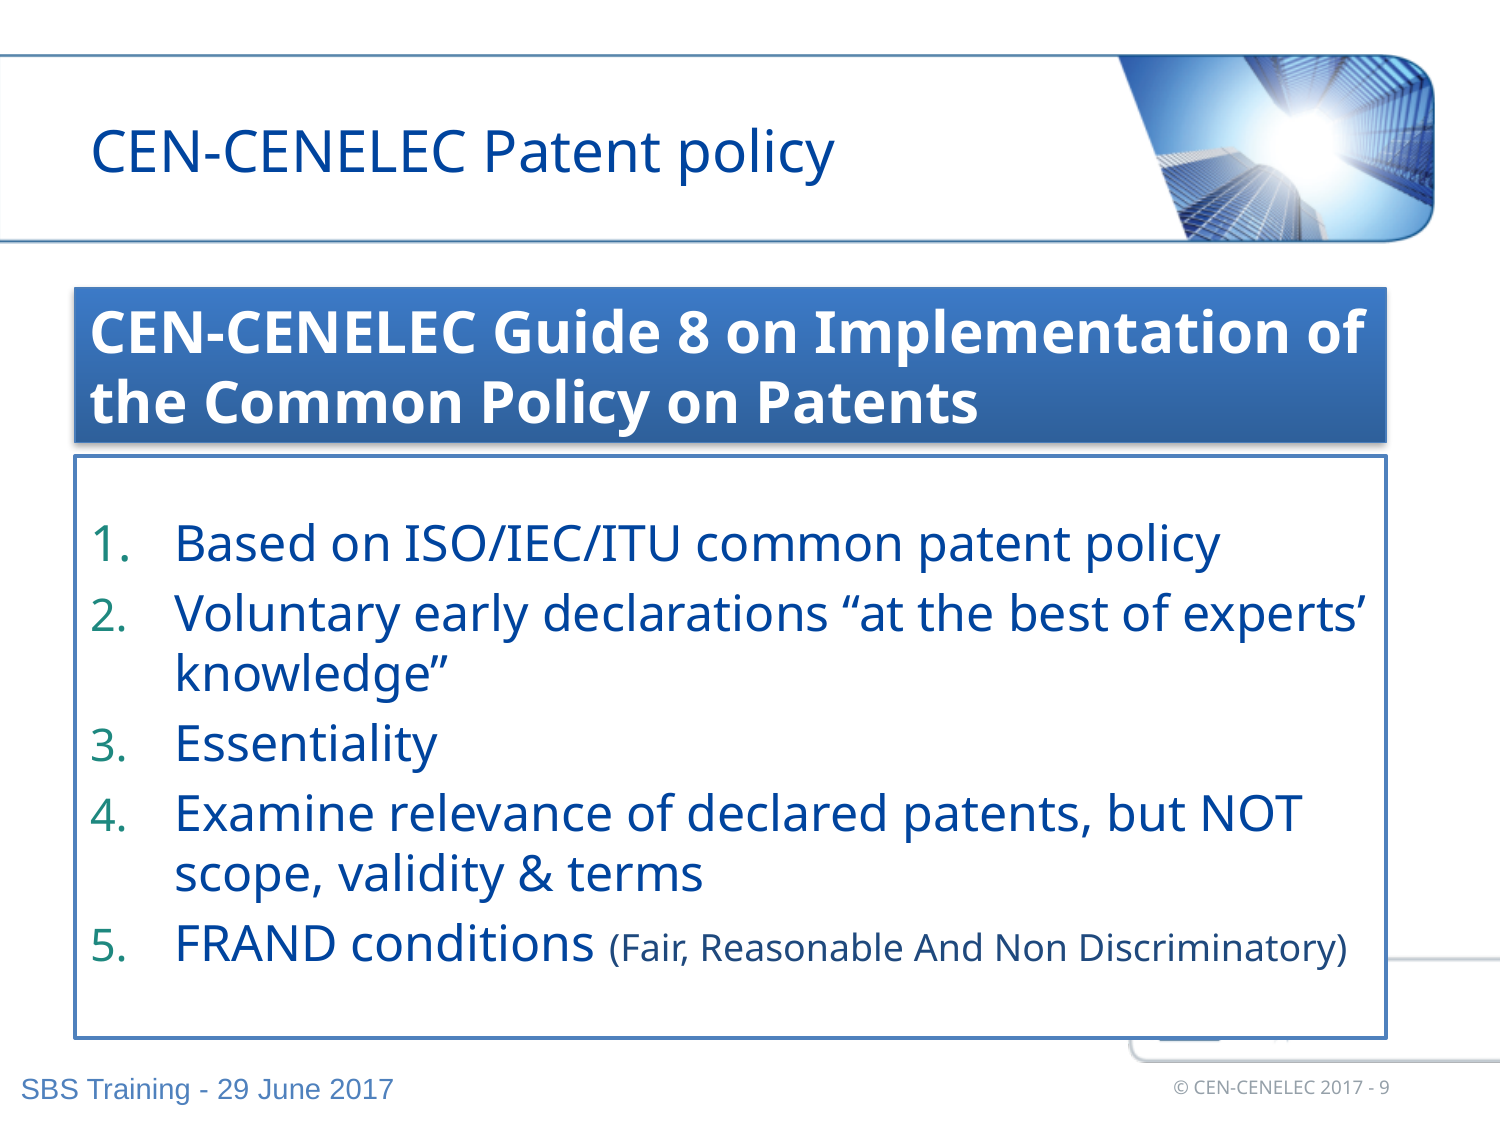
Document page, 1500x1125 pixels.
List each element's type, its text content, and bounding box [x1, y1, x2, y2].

title CEN-CENELEC Patent policy [75, 54, 1117, 244]
picture [1113, 940, 1500, 1074]
text_box CEN-CENELEC Guide 8 on Implementation of the Common Policy on Patents [74, 287, 1387, 443]
picture [0, 54, 75, 244]
list Based on ISO/IEC/ITU common patent policy Voluntary early declarations “at the best of experts’ knowledge” Essentiality Examine relevance of declared patents, but NOT scope, validity & terms FRAND conditions (Fair, Reasonable And Non Discriminatory) [73, 454, 1388, 1040]
picture [1117, 54, 1435, 244]
